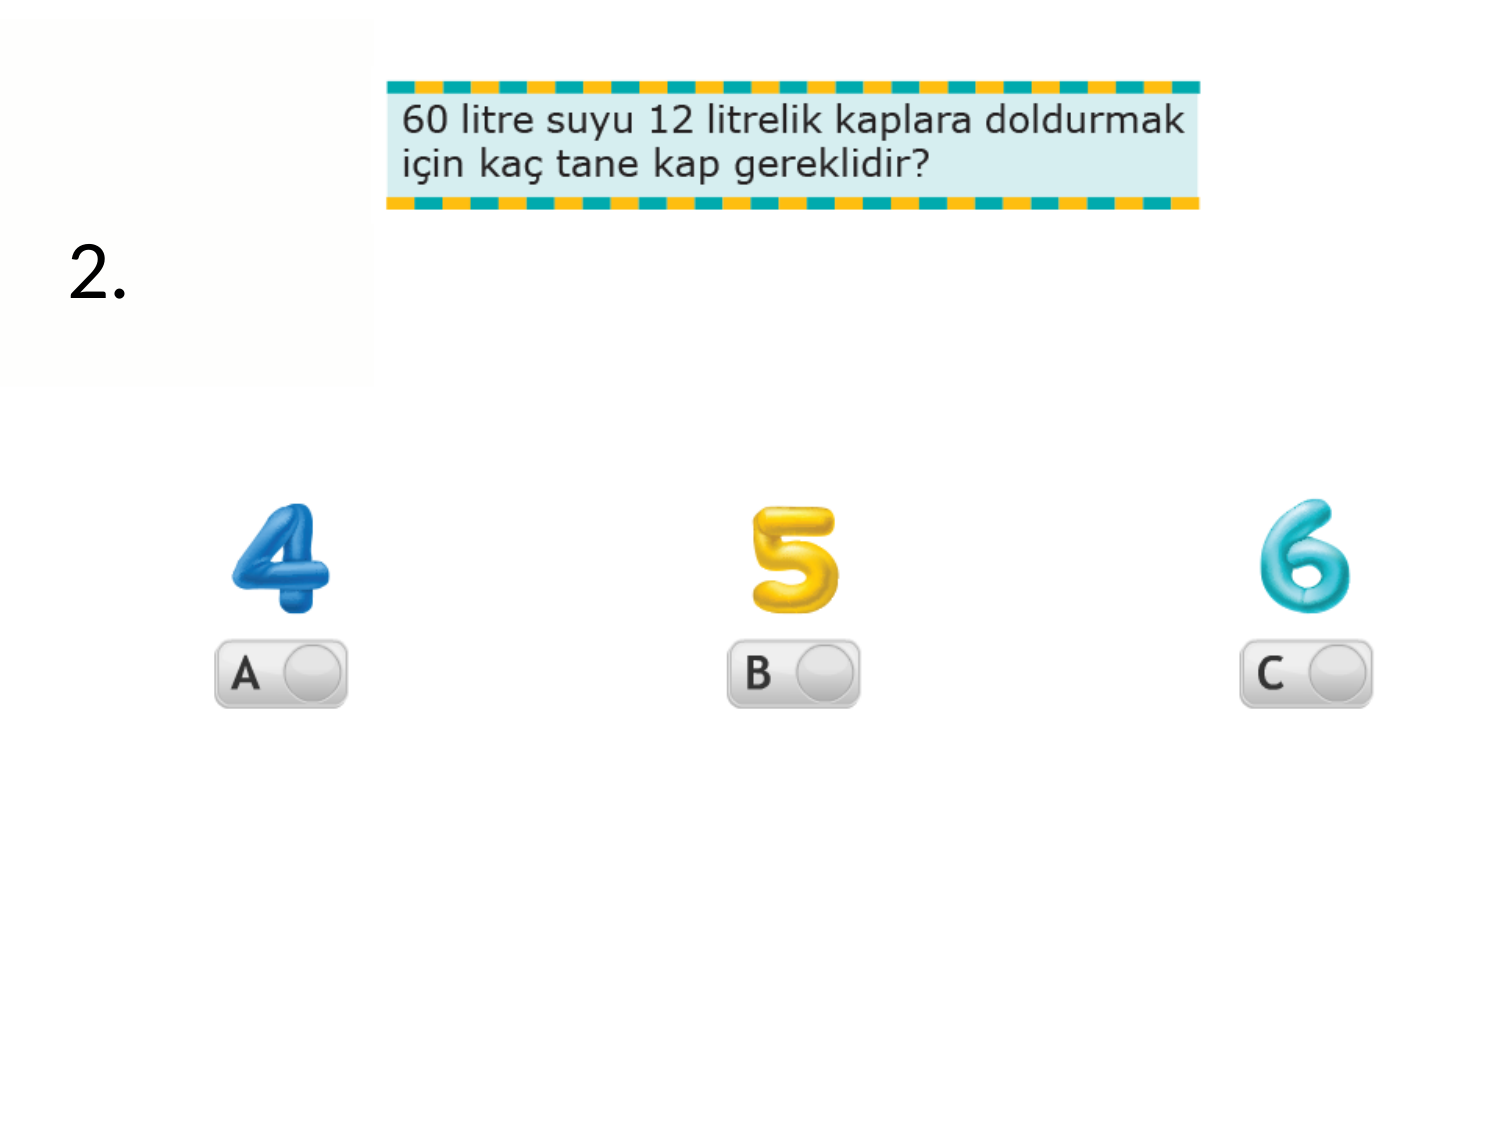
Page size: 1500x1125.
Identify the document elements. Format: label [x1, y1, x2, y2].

picture [0, 19, 1500, 975]
